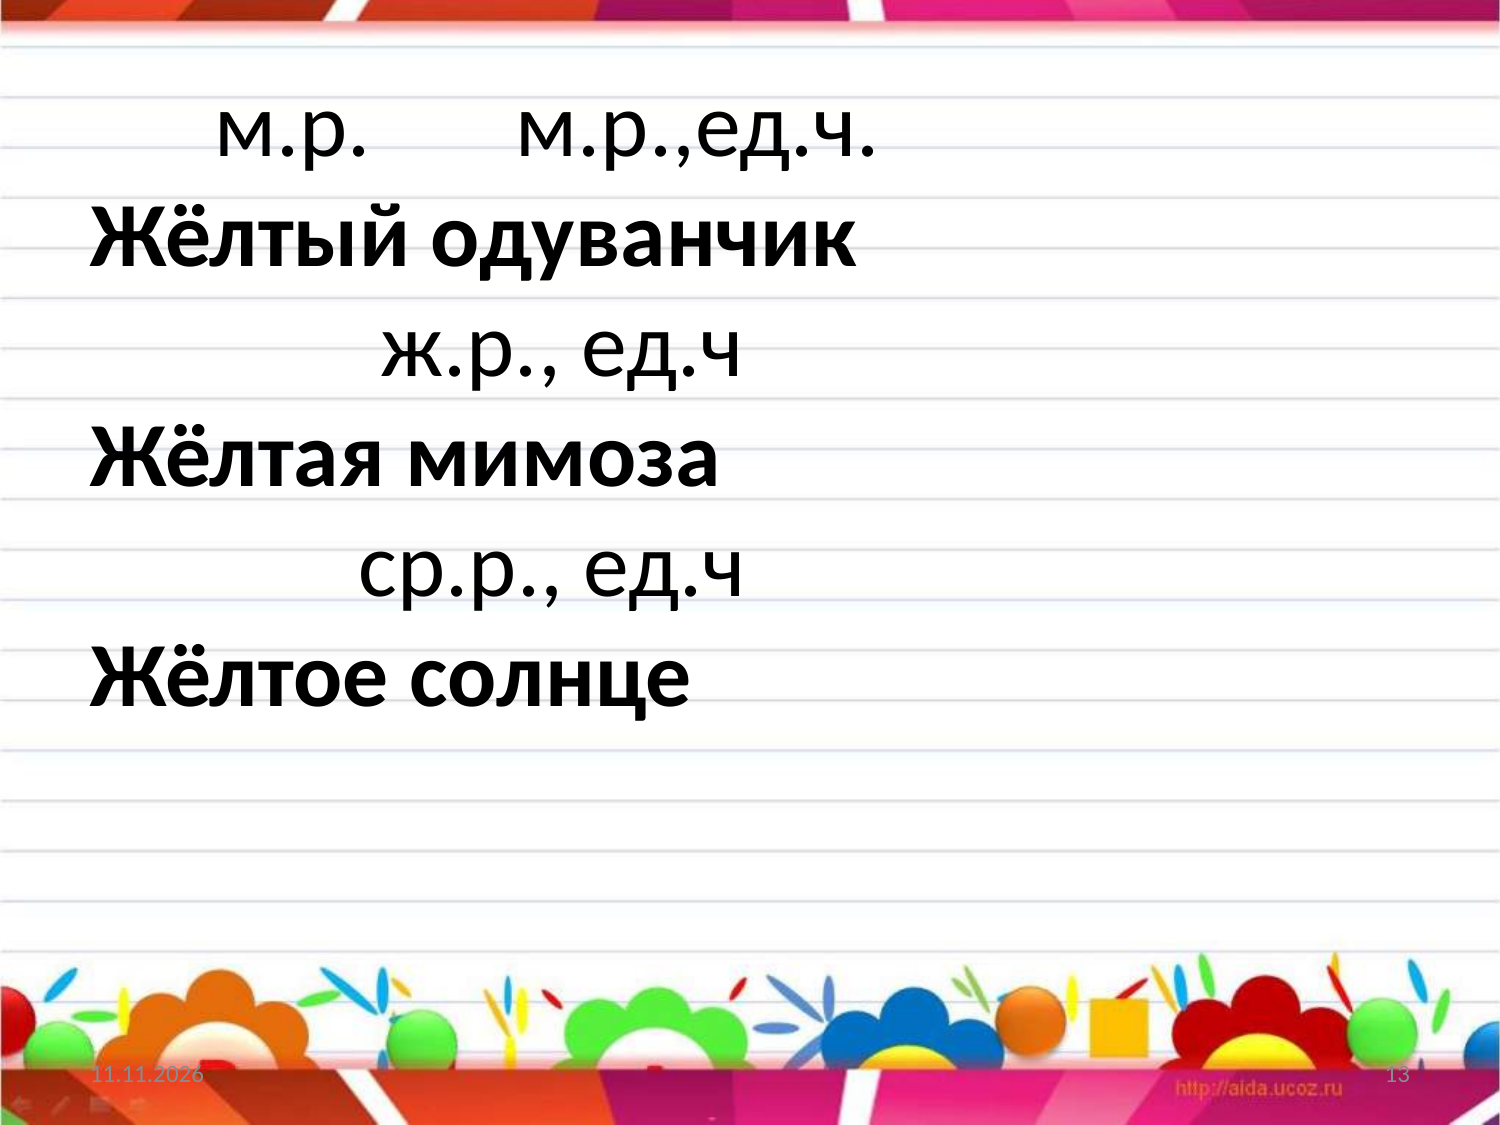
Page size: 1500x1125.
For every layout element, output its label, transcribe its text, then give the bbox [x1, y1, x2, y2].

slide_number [75, 1042, 425, 1103]
slide_number 13 [1074, 1042, 1425, 1103]
title м.р. м.р.,ед.ч. Жёлтый одуванчик ж.р., ед.ч Жёлтая мимоза ср.р., ед.ч Жёлтое солнце [74, 44, 1426, 965]
picture [0, 0, 1500, 1125]
